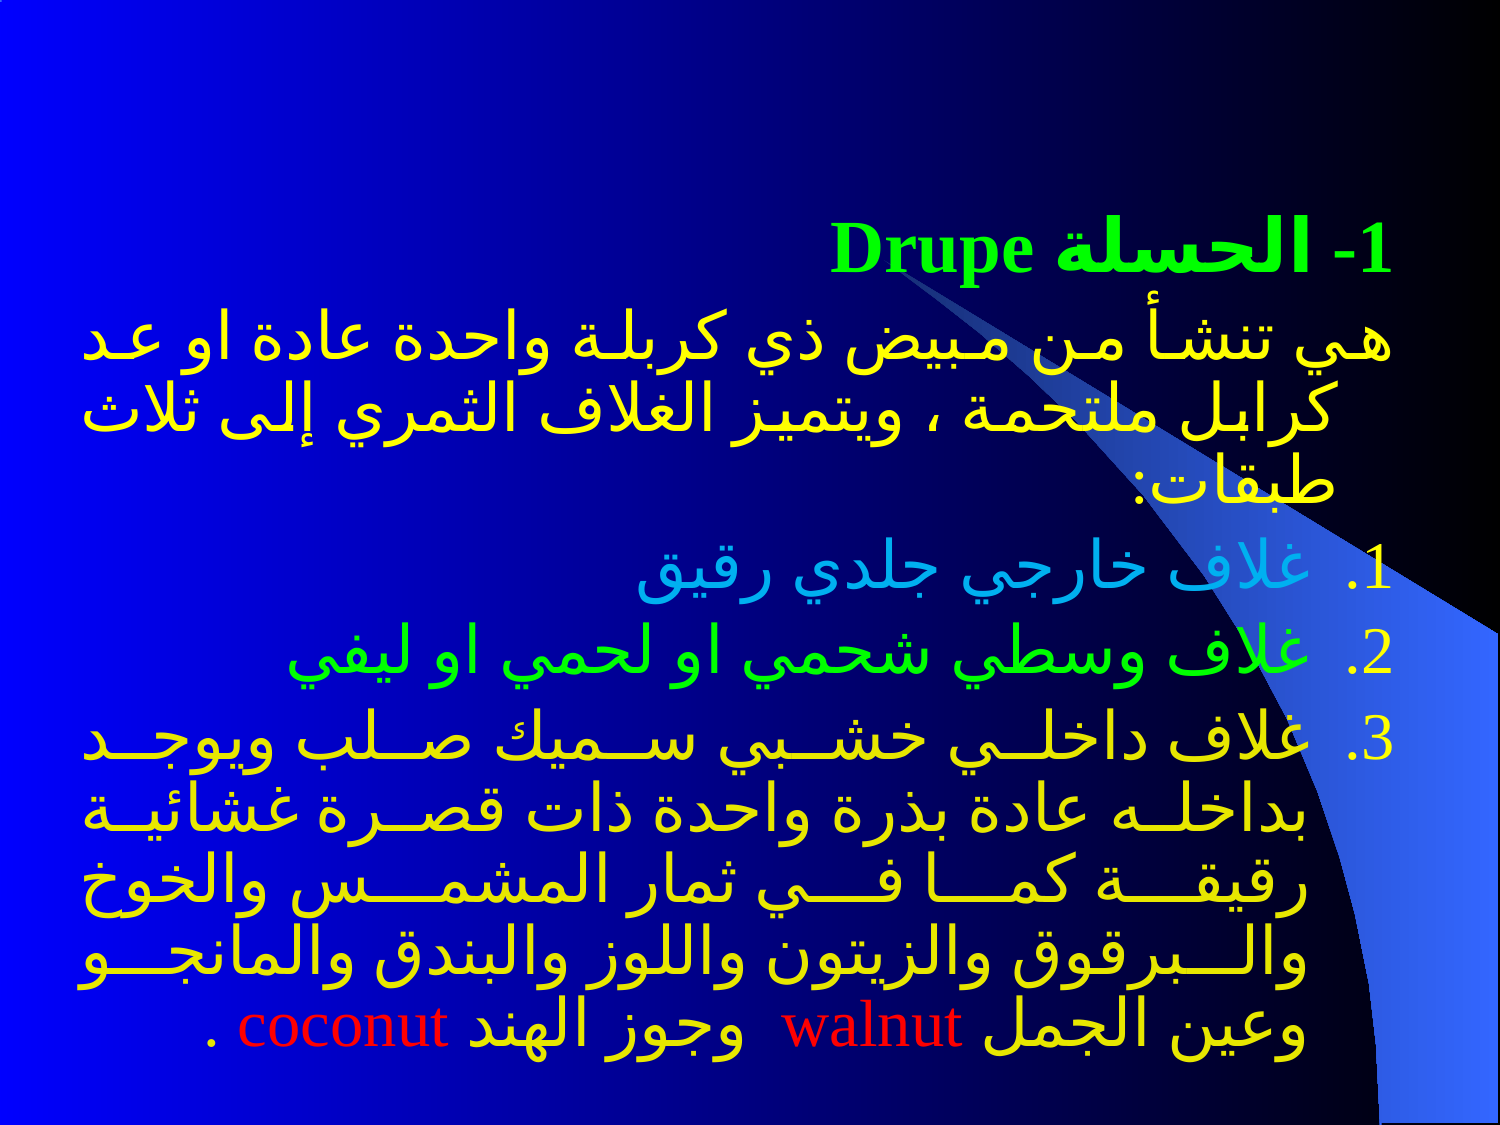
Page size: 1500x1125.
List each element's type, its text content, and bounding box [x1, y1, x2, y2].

list 1- الحسلة Drupe هي تنشأ من مبيض ذي كربلة واحدة عادة او عد كرابل ملتحمة ، ويتميز الغلاف الثمري إلى ثلاث طبقات: غلاف خارجي جلدي رقيق غلاف وسطي شحمي او لحمي او ليفي غلاف داخلي خشبي سميك صلب ويوجد بداخله عادة بذرة واحدة ذات قصرة غشائية رقيقة كما في ثمار المشمس والخوخ والبرقوق والزيتون واللوز والبندق والمانجو وعين الجمل walnut وجوز الهند coconut . [49, 199, 1426, 976]
